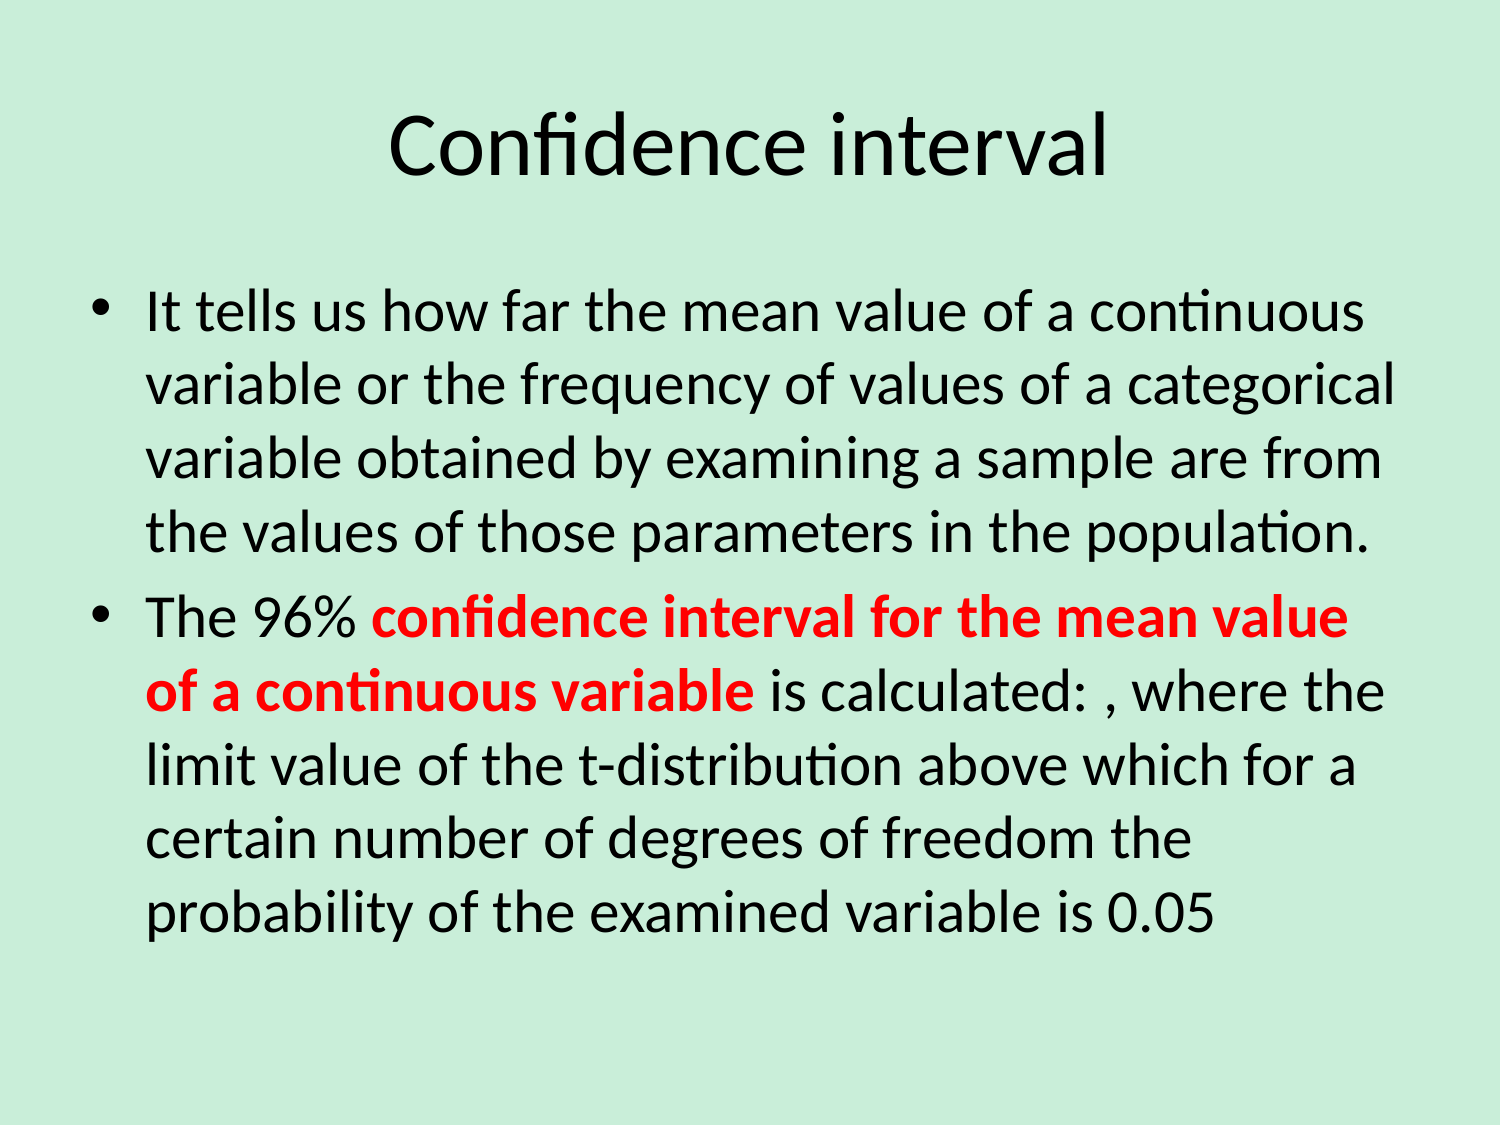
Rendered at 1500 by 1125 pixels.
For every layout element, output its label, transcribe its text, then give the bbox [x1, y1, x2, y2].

title Confidence interval [75, 45, 1425, 233]
